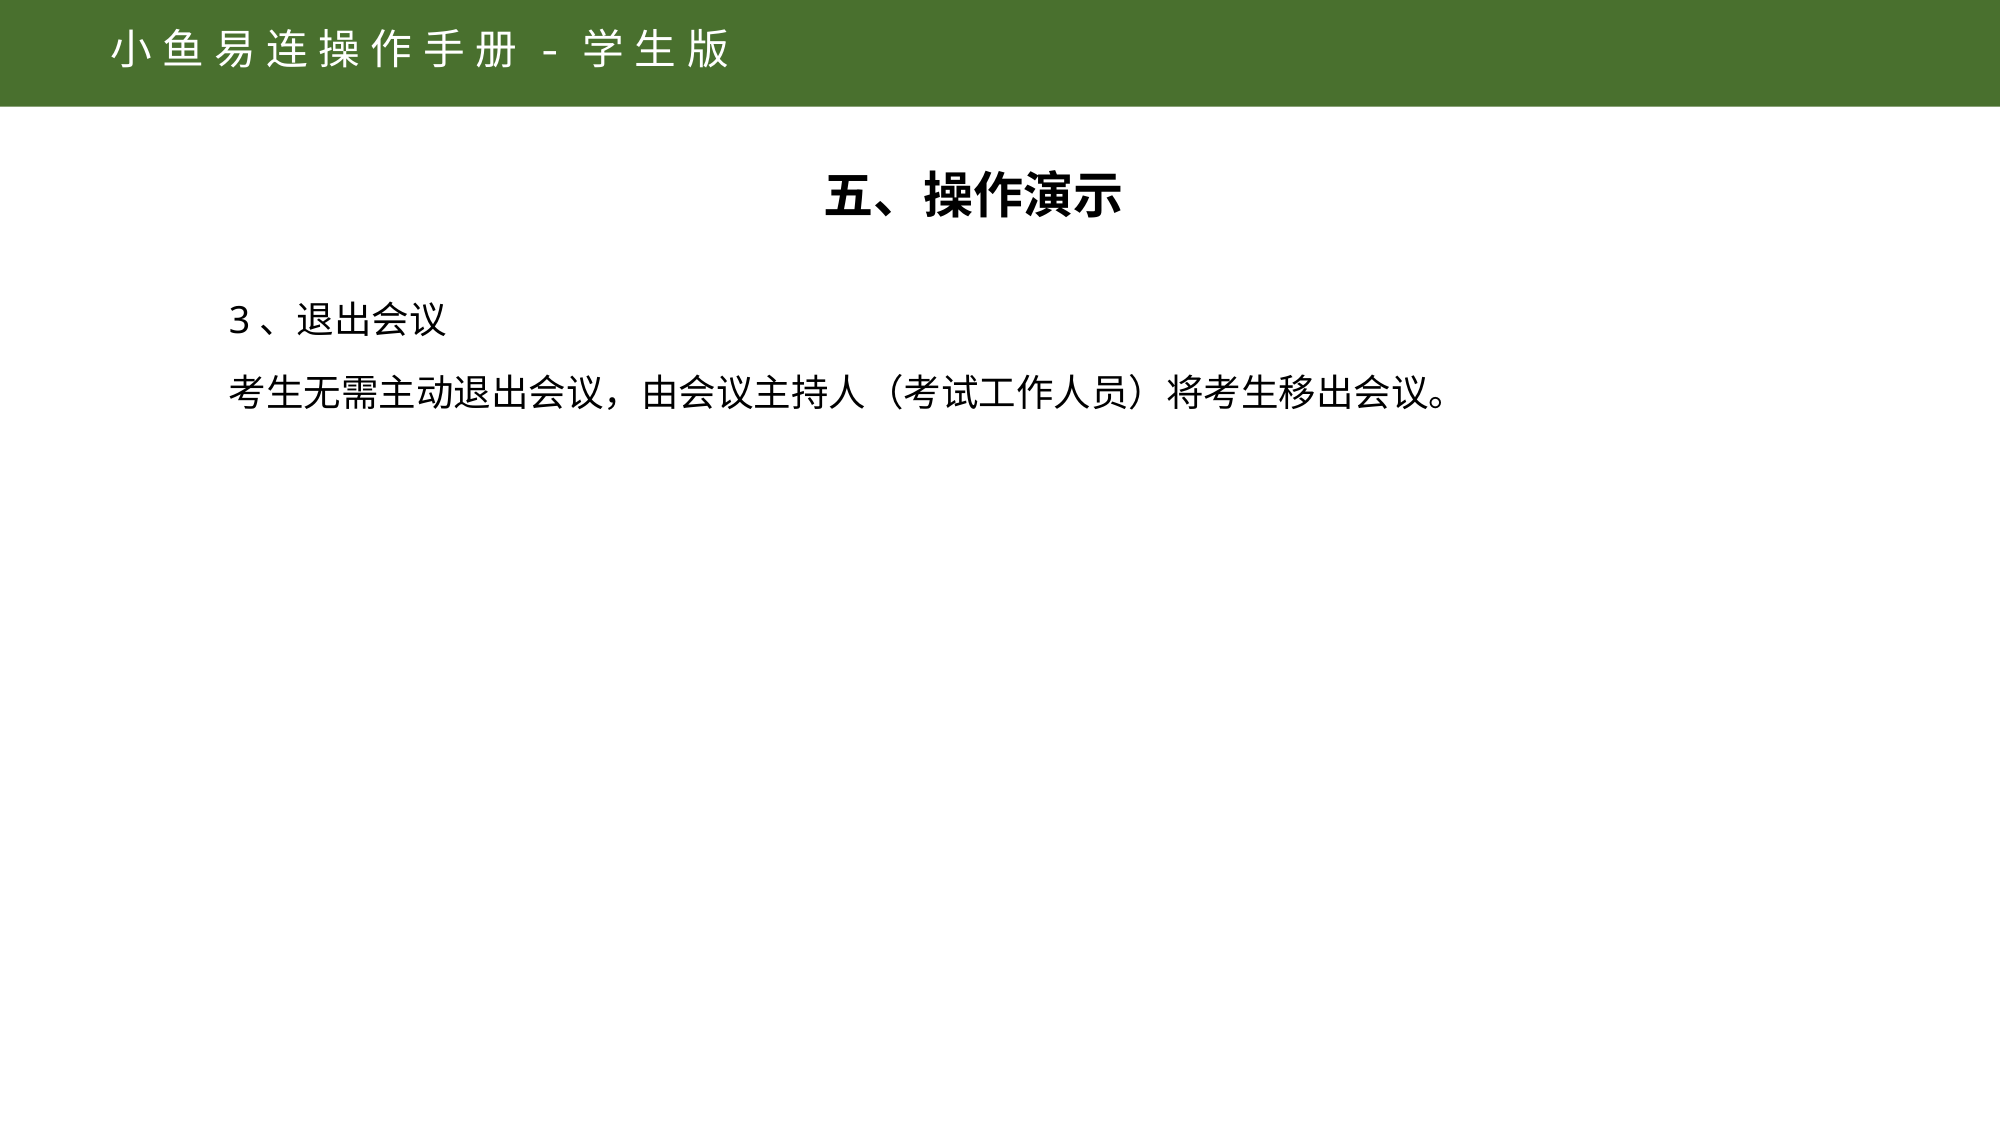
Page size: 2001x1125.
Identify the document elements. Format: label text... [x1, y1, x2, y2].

text_box 五、操作演示 [808, 155, 1239, 231]
text_box 3、退出会议 考生无需主动退出会议，由会议主持人（考试工作人员）将考生移出会议。 [155, 260, 1807, 422]
text_box 小鱼易连操作手册-学生版 [95, 15, 1345, 81]
text_box [0, 0, 2000, 108]
